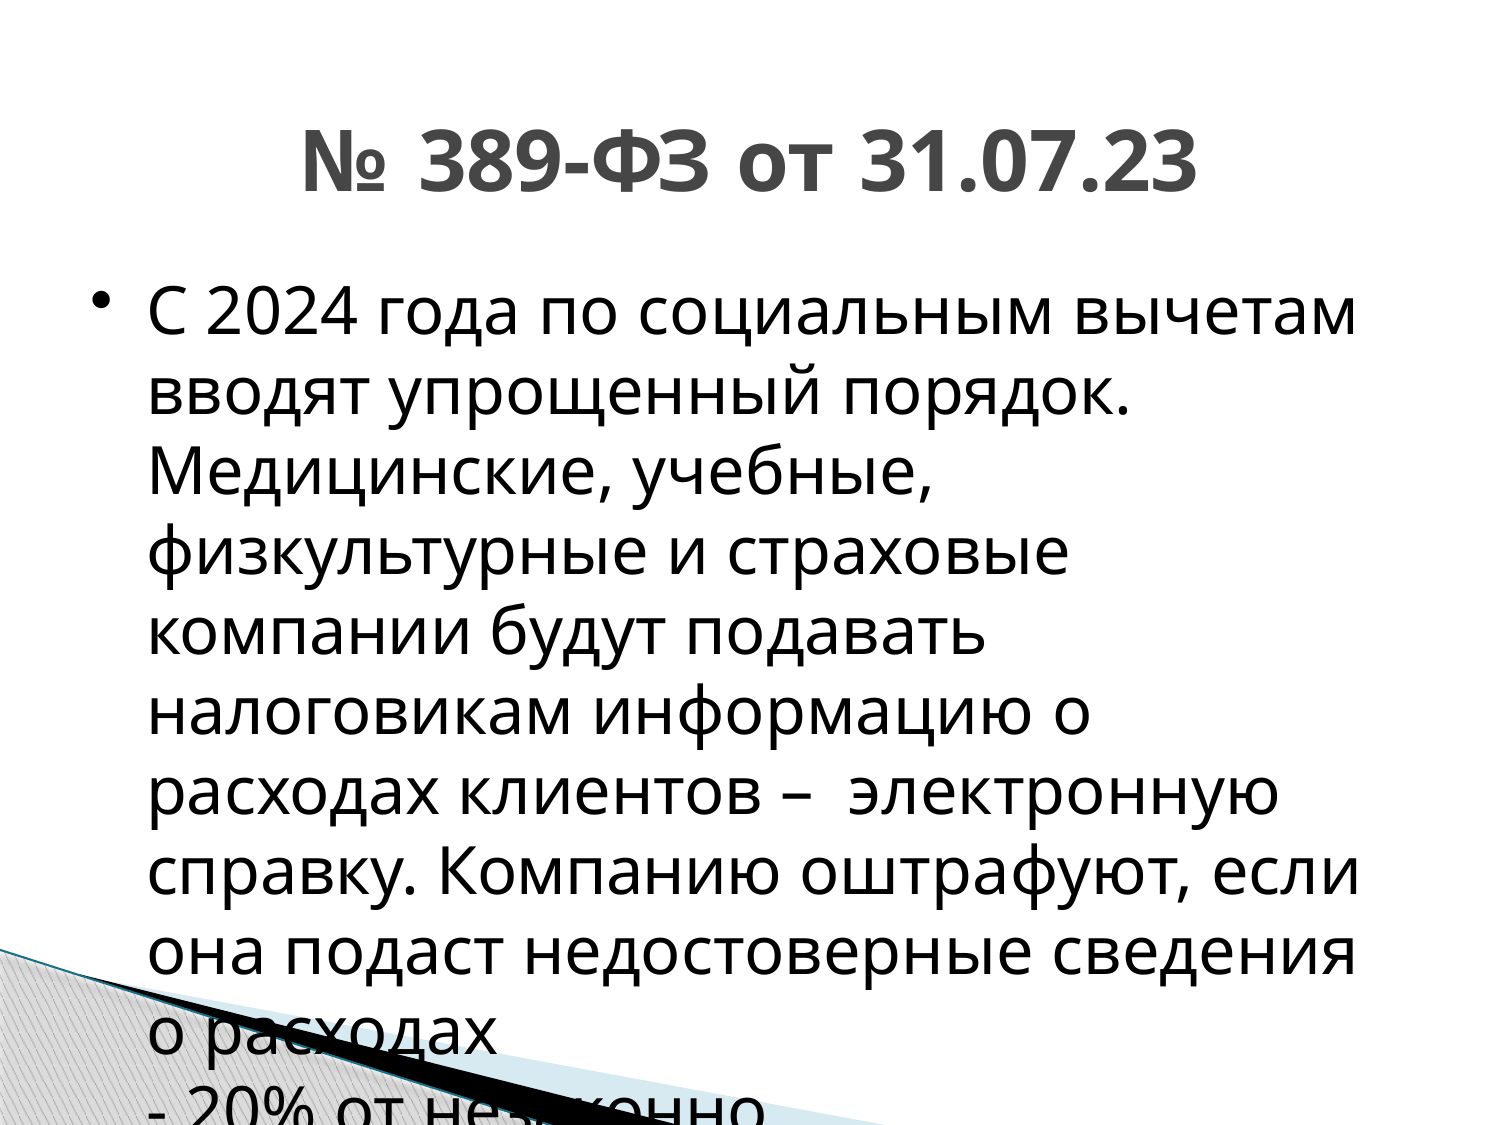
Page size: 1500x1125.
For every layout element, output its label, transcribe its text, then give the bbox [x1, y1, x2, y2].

title № 389-ФЗ от 31.07.23 [75, 26, 1425, 251]
text_box С 2024 года по социальным вычетам вводят упрощенный порядок. Медицинские, учебные, физкультурные и страховые компании будут подавать налоговикам информацию о расходах клиентов – электронную справку. Компанию оштрафуют, если она подаст недостоверные сведения о расходах - 20% от незаконно полученных вычетов. [87, 265, 1394, 1125]
